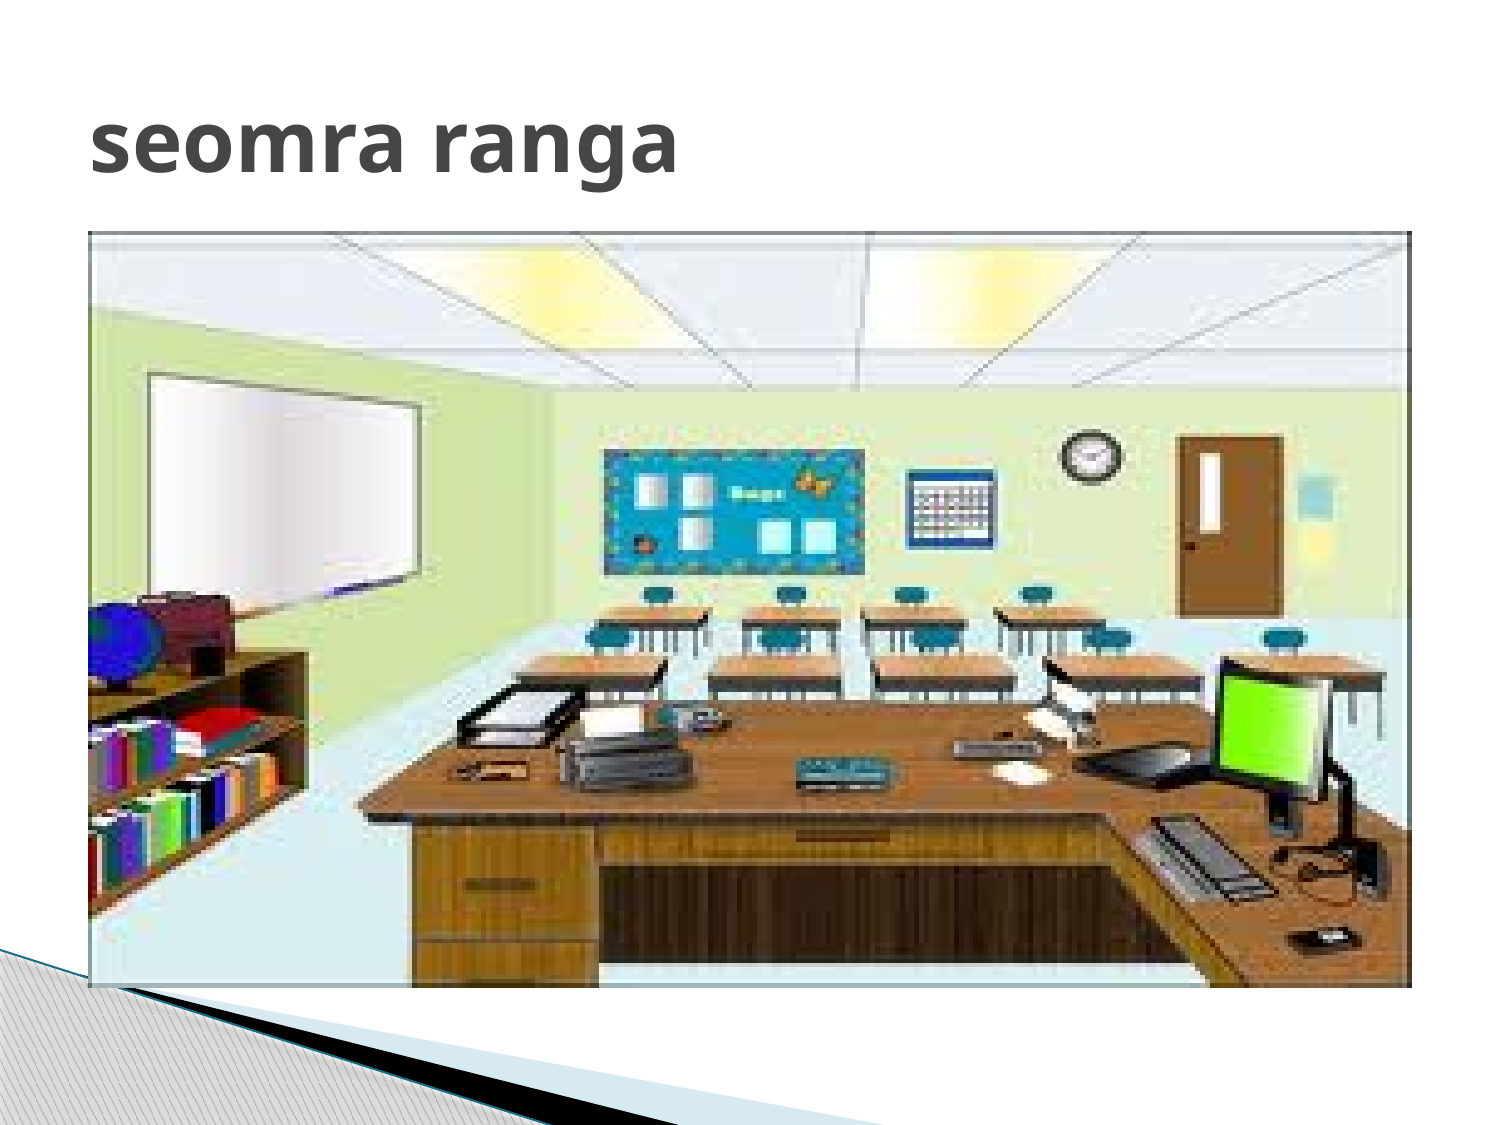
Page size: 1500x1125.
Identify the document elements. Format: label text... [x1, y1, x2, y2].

title seomra ranga [75, 45, 1425, 233]
picture [88, 231, 1412, 988]
